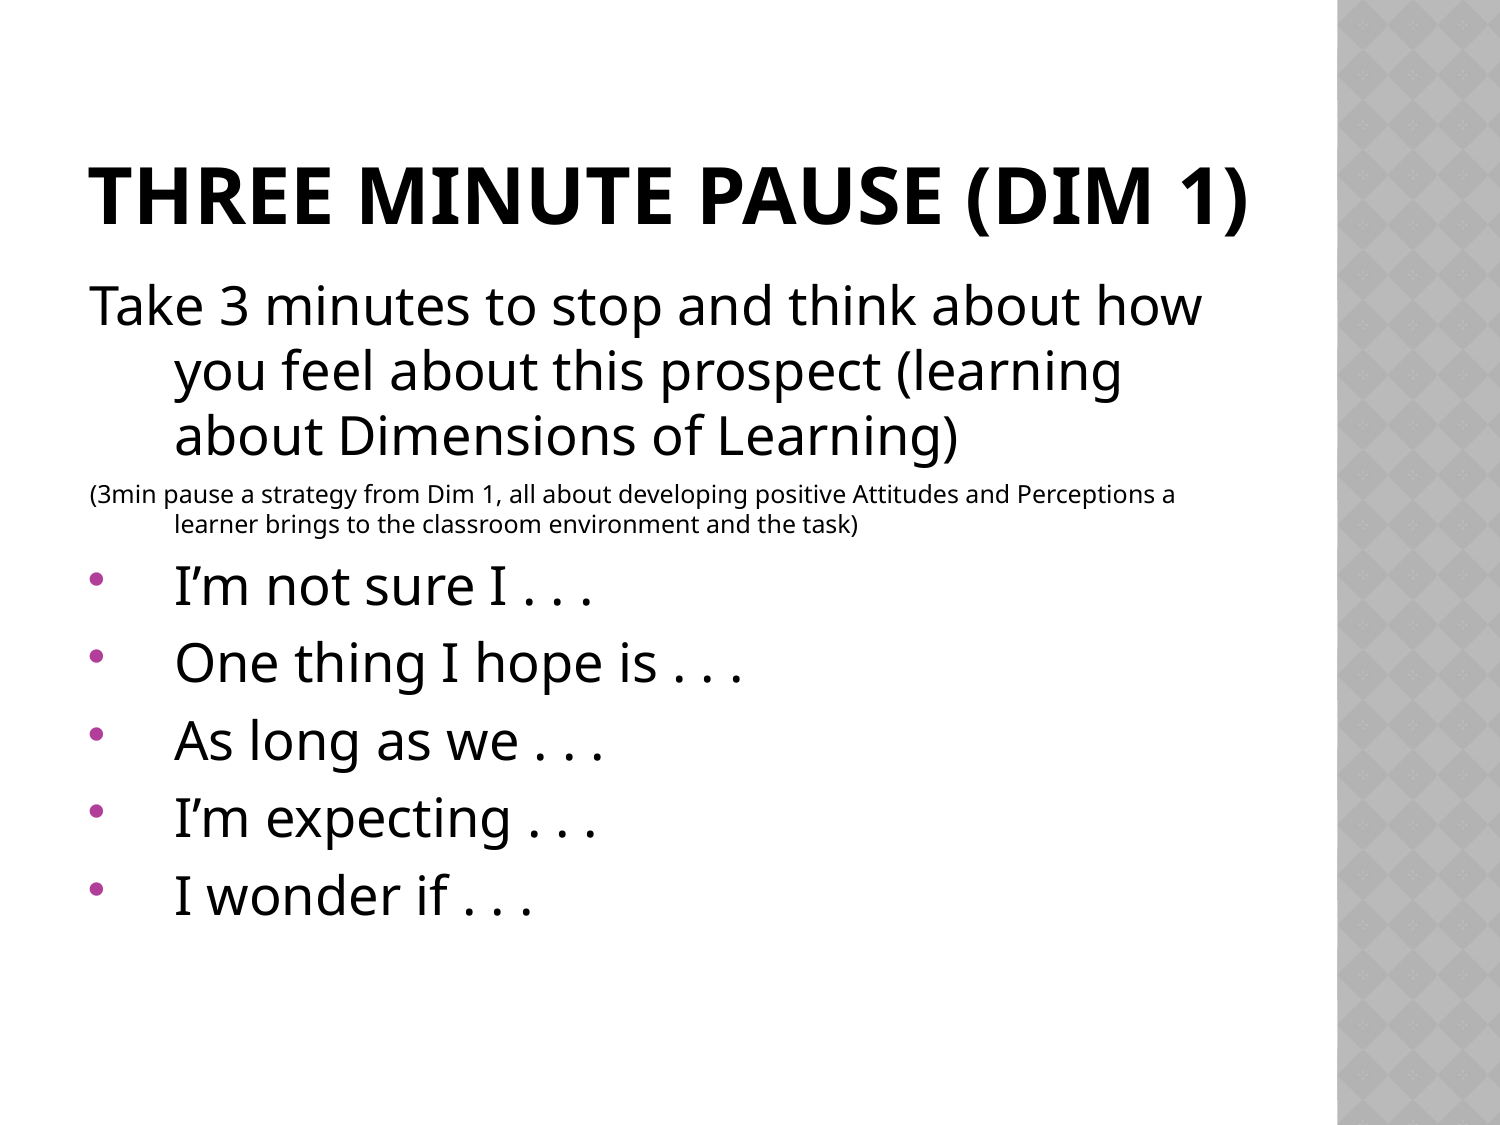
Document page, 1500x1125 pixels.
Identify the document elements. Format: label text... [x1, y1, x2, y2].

title Three Minute Pause (Dim 1) [75, 52, 1263, 240]
list Take 3 minutes to stop and think about how you feel about this prospect (learning about Dimensions of Learning) (3min pause a strategy from Dim 1, all about developing positive Attitudes and Perceptions a learner brings to the classroom environment and the task) I’m not sure I . . . One thing I hope is . . . As long as we . . . I’m expecting . . . I wonder if . . . [75, 264, 1263, 1059]
